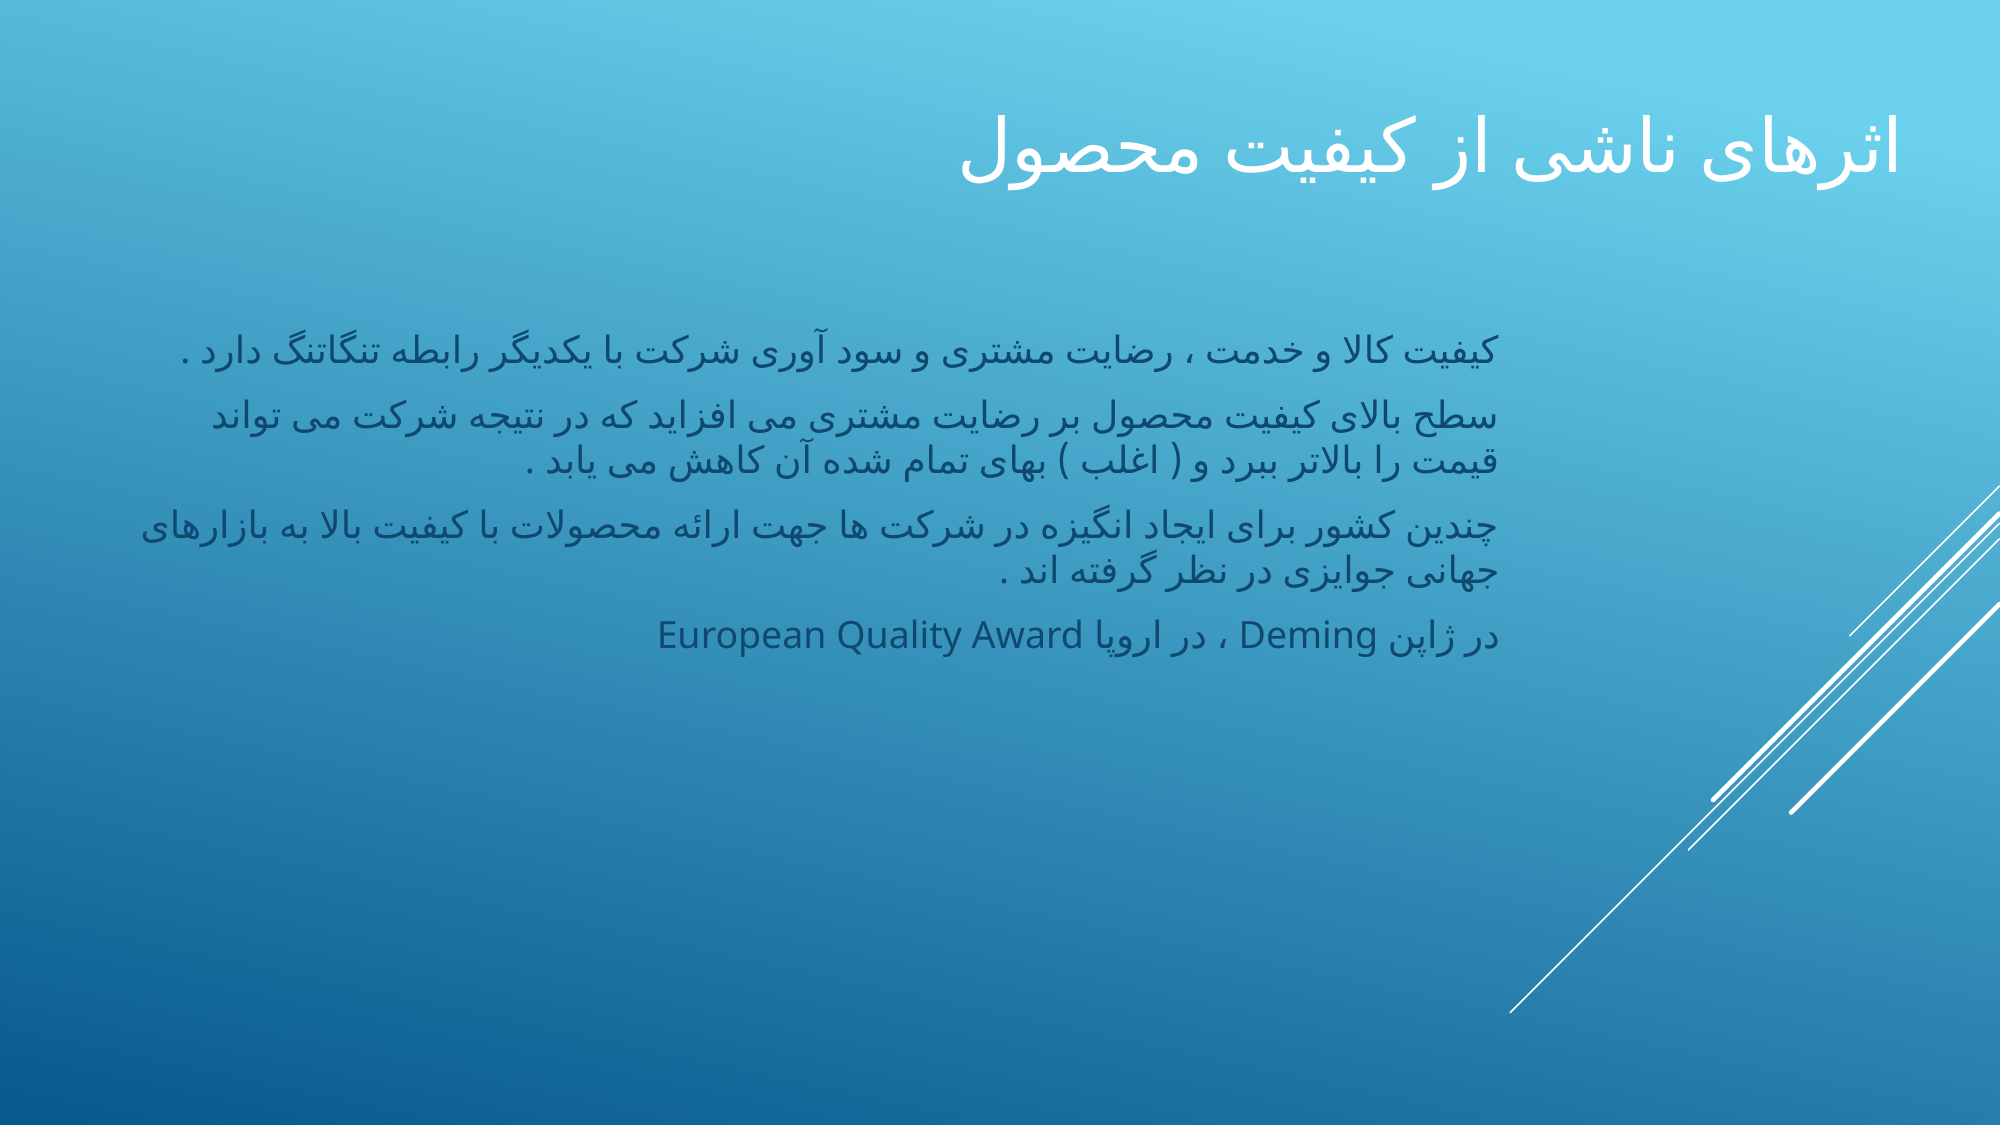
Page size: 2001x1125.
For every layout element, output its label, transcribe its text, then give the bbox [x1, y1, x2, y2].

list کیفیت کالا و خدمت ، رضایت مشتری و سود آوری شرکت با یکدیگر رابطه تنگاتنگ دارد . سطح بالای کیفیت محصول بر رضایت مشتری می افزاید که در نتیجه شرکت می تواند قیمت را بالاتر ببرد و ( اغلب ) بهای تمام شده آن کاهش می یابد . چندین کشور برای ایجاد انگیزه در شرکت ها جهت ارائه محصولات با کیفیت بالا به بازارهای جهانی جوایزی در نظر گرفته اند . در ژاپن Deming ، در اروپا European Quality Award [115, 318, 1516, 896]
title اثرهای ناشی از کیفیت محصول [519, 70, 1920, 196]
